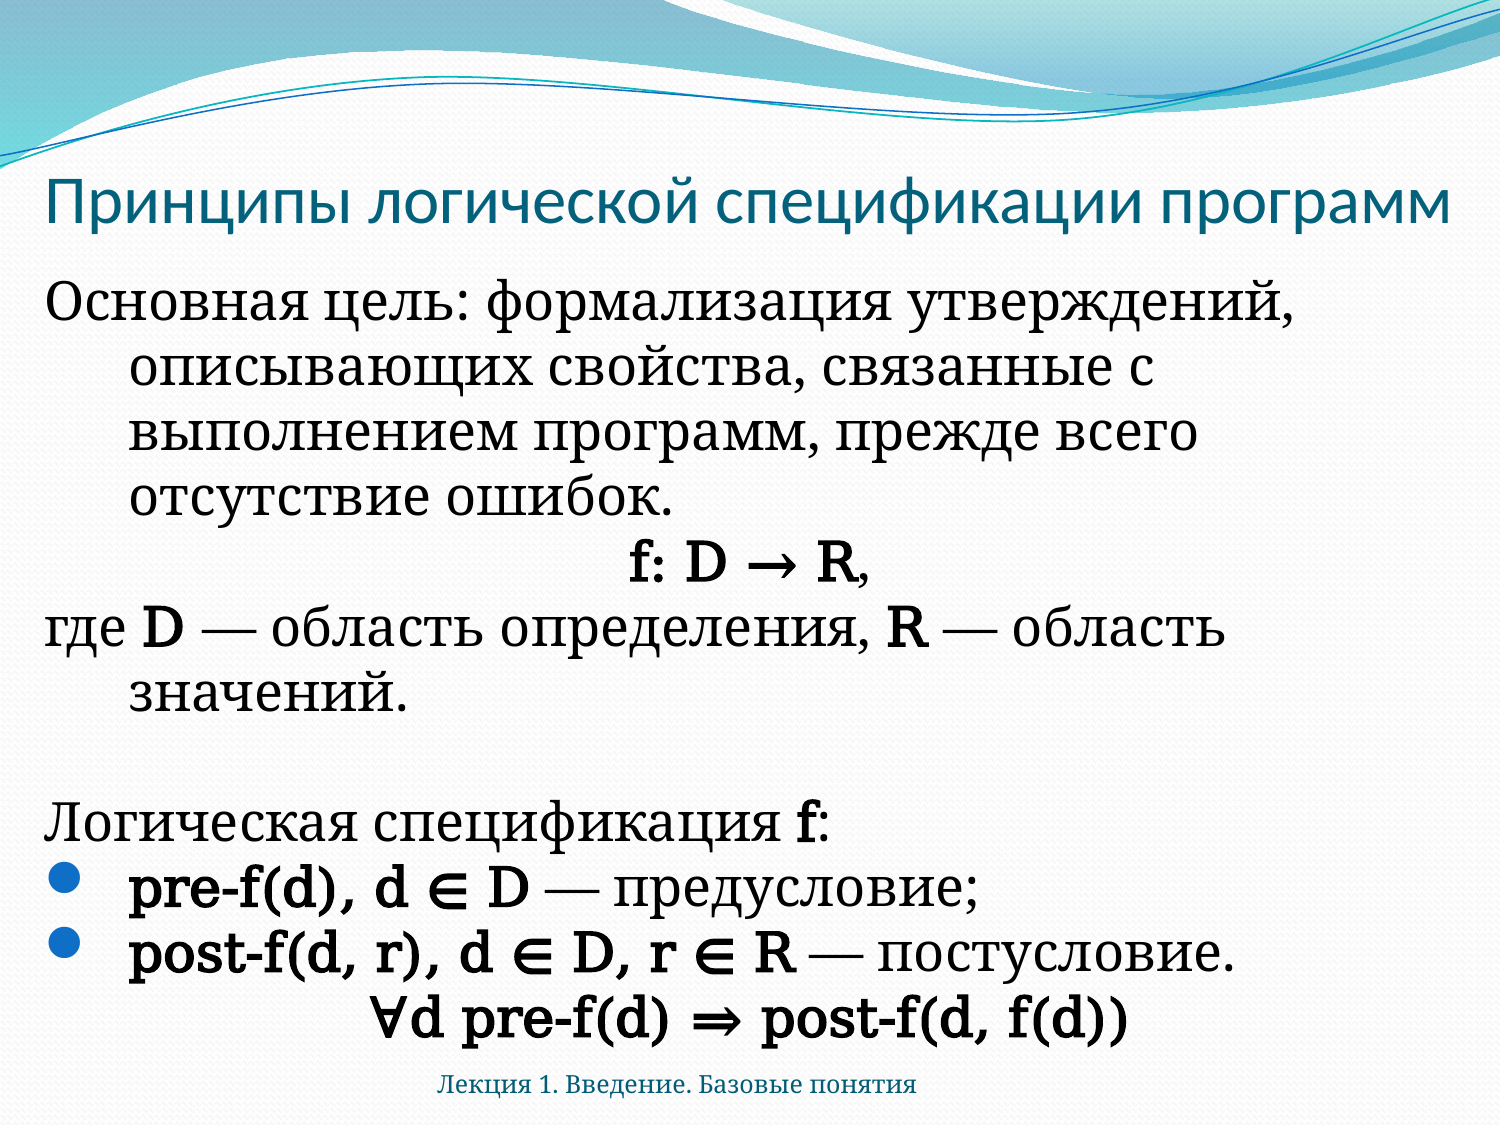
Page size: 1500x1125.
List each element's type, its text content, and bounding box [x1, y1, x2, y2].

title Принципы логической спецификации программ [29, 49, 1471, 238]
list Основная цель: формализация утверждений, описывающих свойства, связанные с выполнением программ, прежде всего отсутствие ошибок. f: D → R, где D — область определения, R — область значений. Логическая спецификация f: pre-f(d), d ∈ D — предусловие; post-f(d, r), d ∈ D, r ∈ R — постусловие. ∀d pre-f(d) ⇒ post-f(d, f(d)) [29, 243, 1471, 1071]
footer Лекция 1. Введение. Базовые понятия [437, 1042, 988, 1103]
